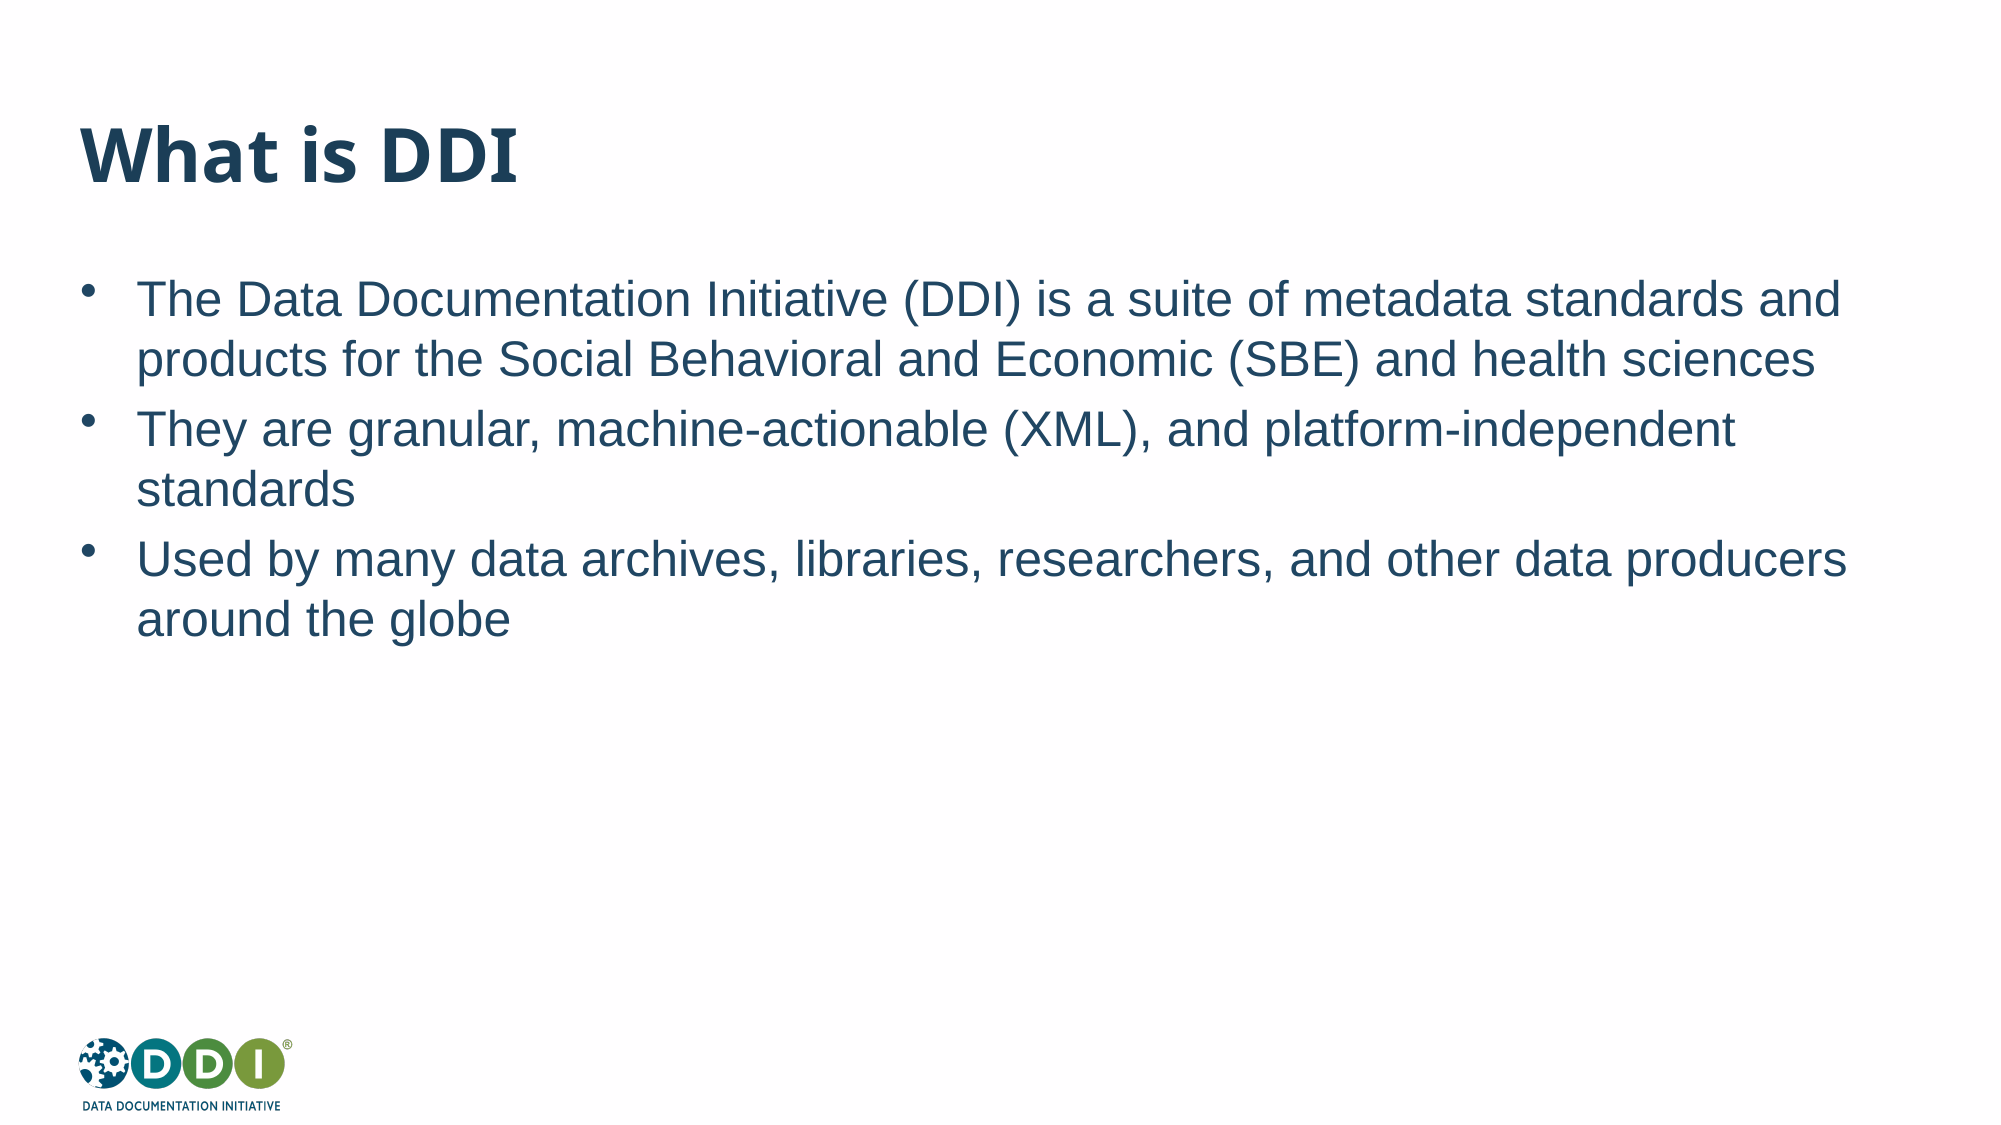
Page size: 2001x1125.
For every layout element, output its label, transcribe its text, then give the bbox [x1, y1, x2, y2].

list The Data Documentation Initiative (DDI) is a suite of metadata standards and products for the Social Behavioral and Economic (SBE) and health sciences They are granular, machine-actionable (XML), and platform-independent standards Used by many data archives, libraries, researchers, and other data producers around the globe [65, 259, 1916, 1019]
title What is DDI [65, 59, 1916, 247]
picture [65, 1032, 305, 1115]
